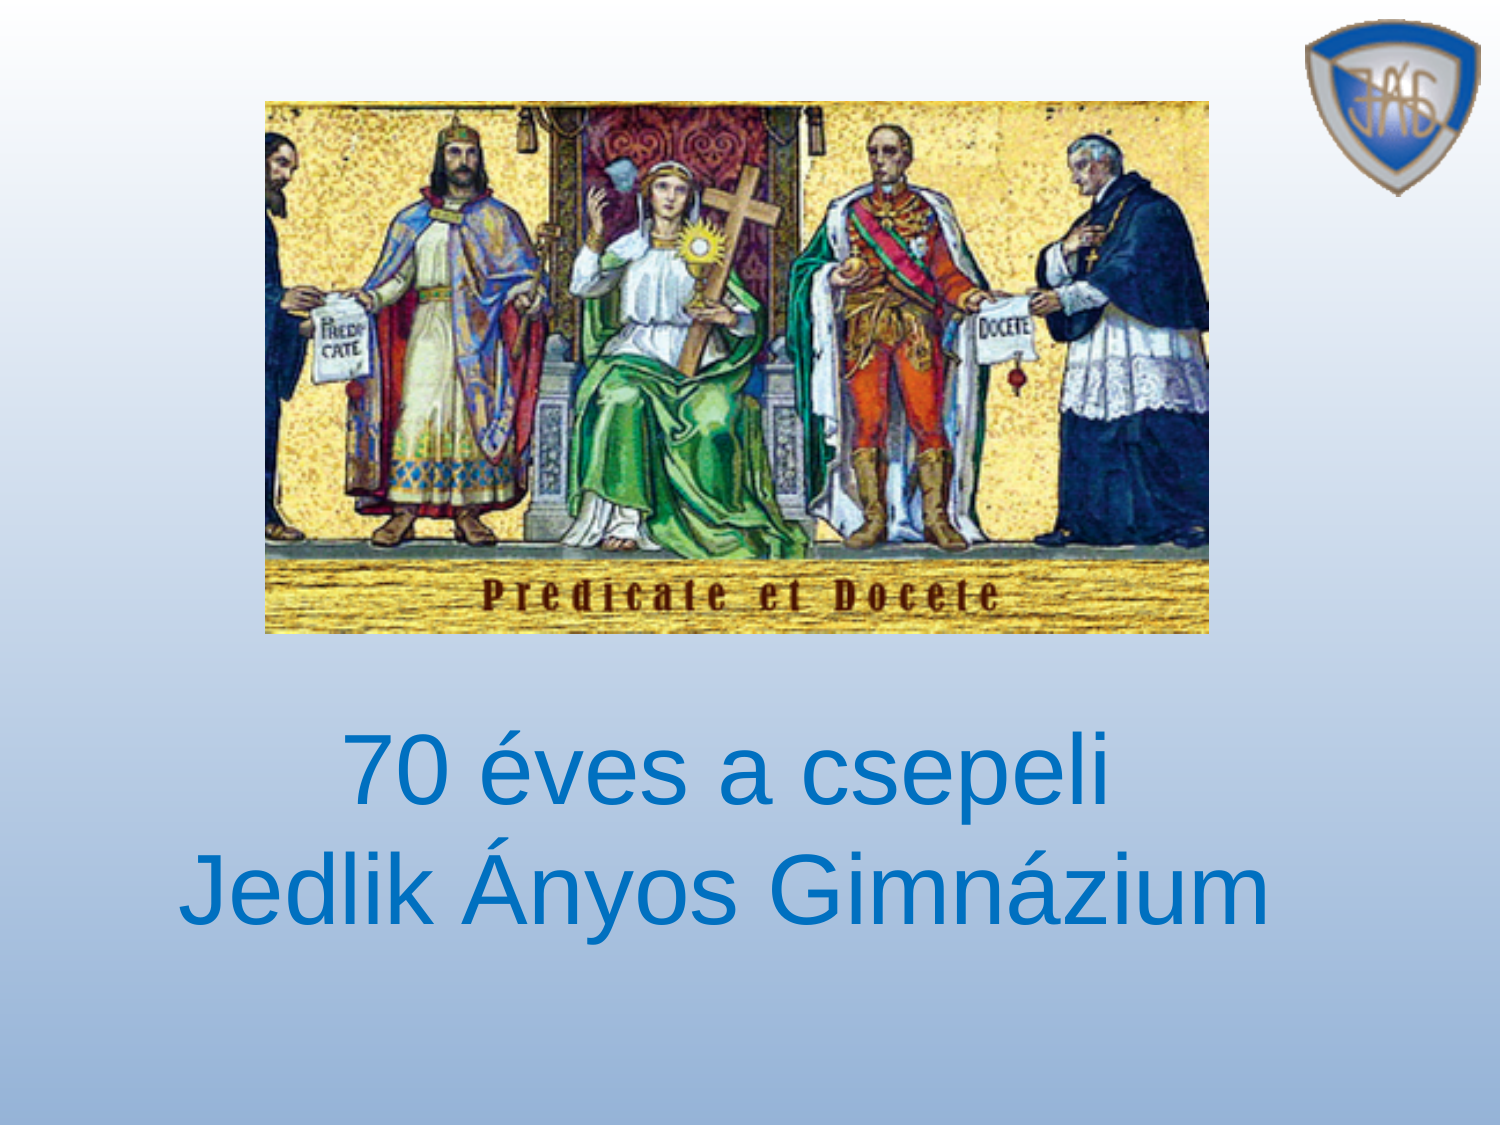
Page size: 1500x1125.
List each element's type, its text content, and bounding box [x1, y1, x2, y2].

picture [265, 101, 1209, 634]
picture [1305, 19, 1481, 197]
title 70 éves a csepeli Jedlik Ányos Gimnázium [88, 680, 1364, 1068]
